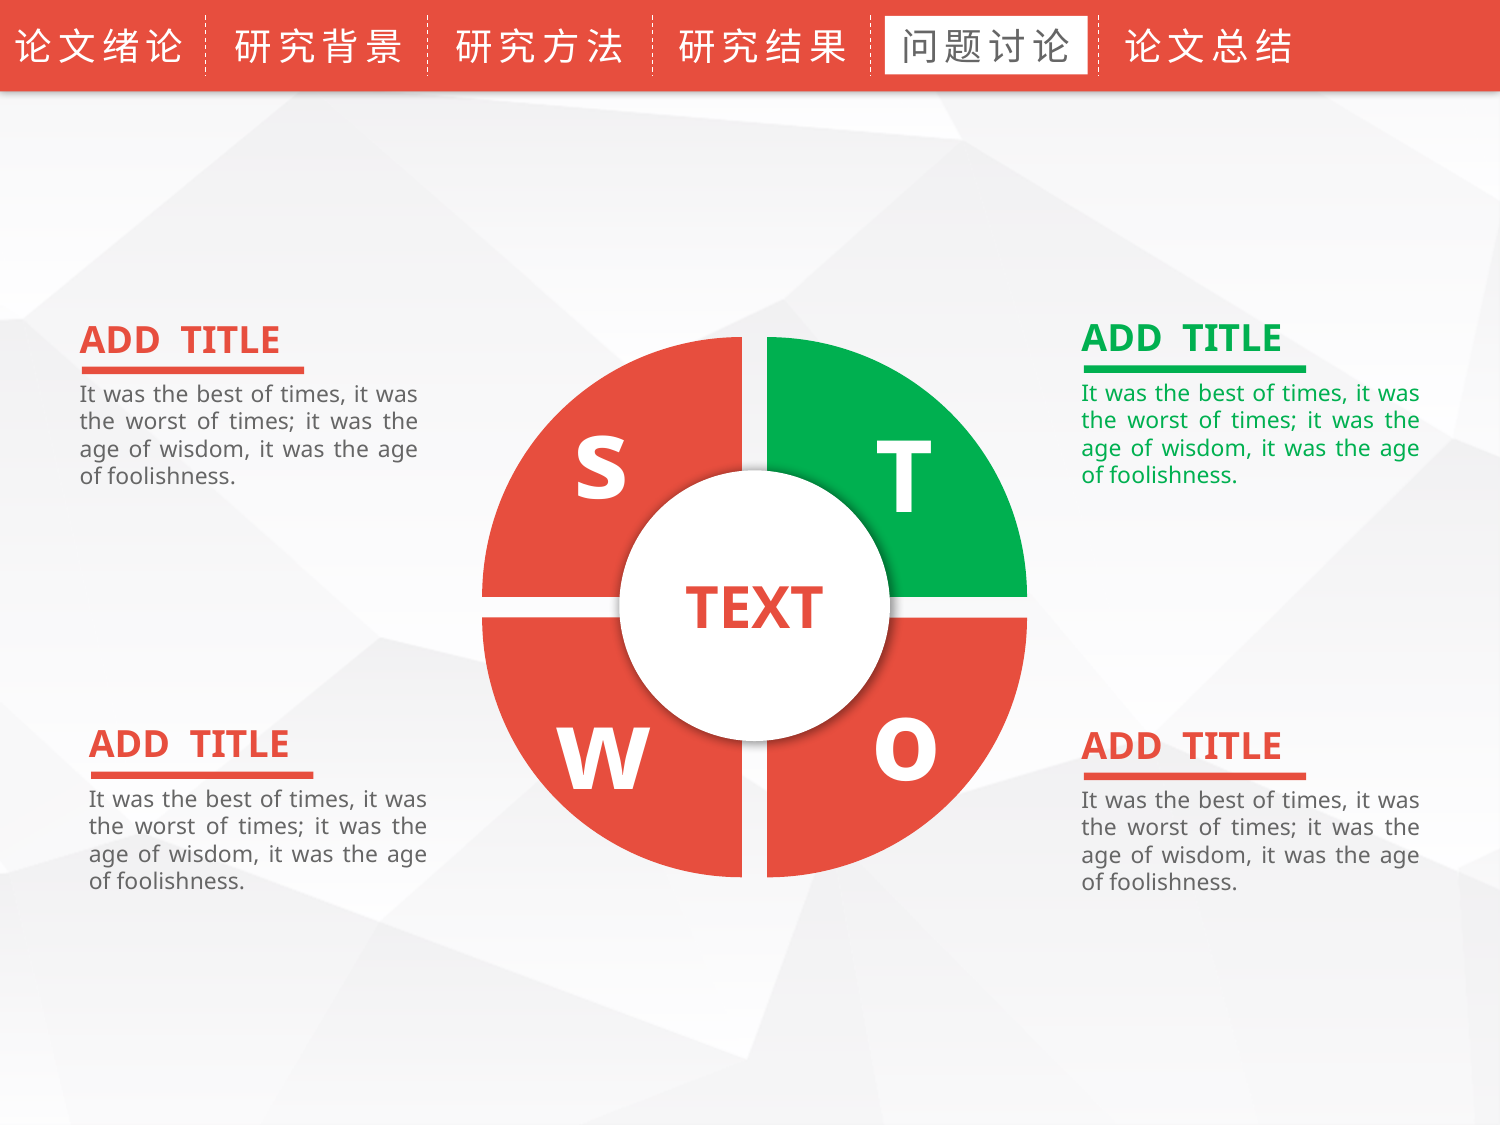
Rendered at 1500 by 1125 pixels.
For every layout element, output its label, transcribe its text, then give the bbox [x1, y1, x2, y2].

text_box 研究结果 [871, 15, 876, 76]
text_box [90, 771, 314, 780]
text_box [0, 0, 1500, 92]
picture [0, 92, 1500, 1125]
text_box 研究方法 [440, 15, 652, 76]
text_box It was the best of times, it was the worst of times; it was the age of wisdom, it was the age of foolishness. [1066, 778, 1436, 903]
text_box [81, 366, 305, 375]
text_box ADD TITLE [74, 713, 431, 773]
text_box 研究结果 [663, 15, 870, 76]
text_box It was the best of times, it was the worst of times; it was the age of wisdom, it was the age of foolishness. [1066, 370, 1436, 496]
text_box 论文总结 [1109, 15, 1322, 76]
text_box 问题讨论 [886, 15, 1098, 76]
text_box It was the best of times, it was the worst of times; it was the age of wisdom, it was the age of foolishness. [64, 372, 434, 497]
text_box It was the best of times, it was the worst of times; it was the age of wisdom, it was the age of foolishness. [74, 776, 443, 902]
text_box [1083, 772, 1307, 781]
text_box ADD TITLE [64, 308, 422, 368]
text_box ADD TITLE [1066, 714, 1423, 774]
text_box 研究背景 [214, 15, 423, 76]
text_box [482, 337, 1028, 878]
text_box [1083, 364, 1307, 374]
text_box 论文绪论 [0, 15, 211, 76]
text_box ADD TITLE [1066, 306, 1423, 367]
